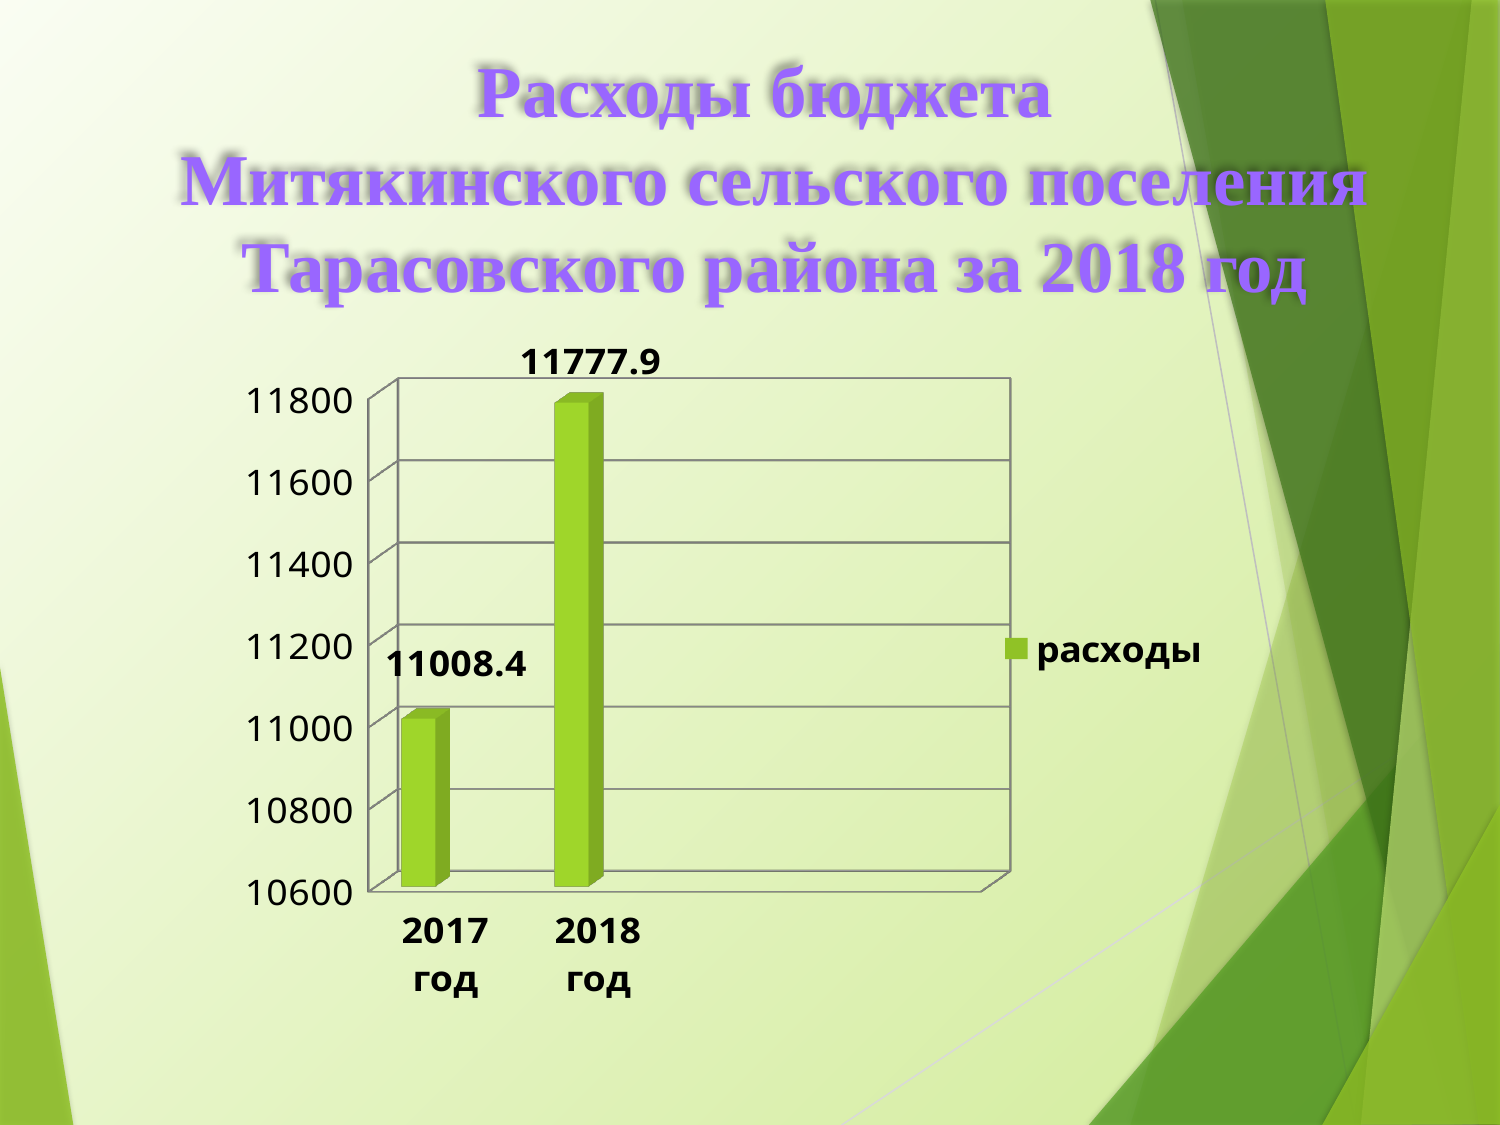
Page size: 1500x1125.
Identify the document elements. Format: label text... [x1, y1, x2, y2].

chart [226, 334, 1227, 1003]
text_box Расходы бюджета Митякинского сельского поселения Тарасовского района за 2018 год [99, 37, 1450, 225]
